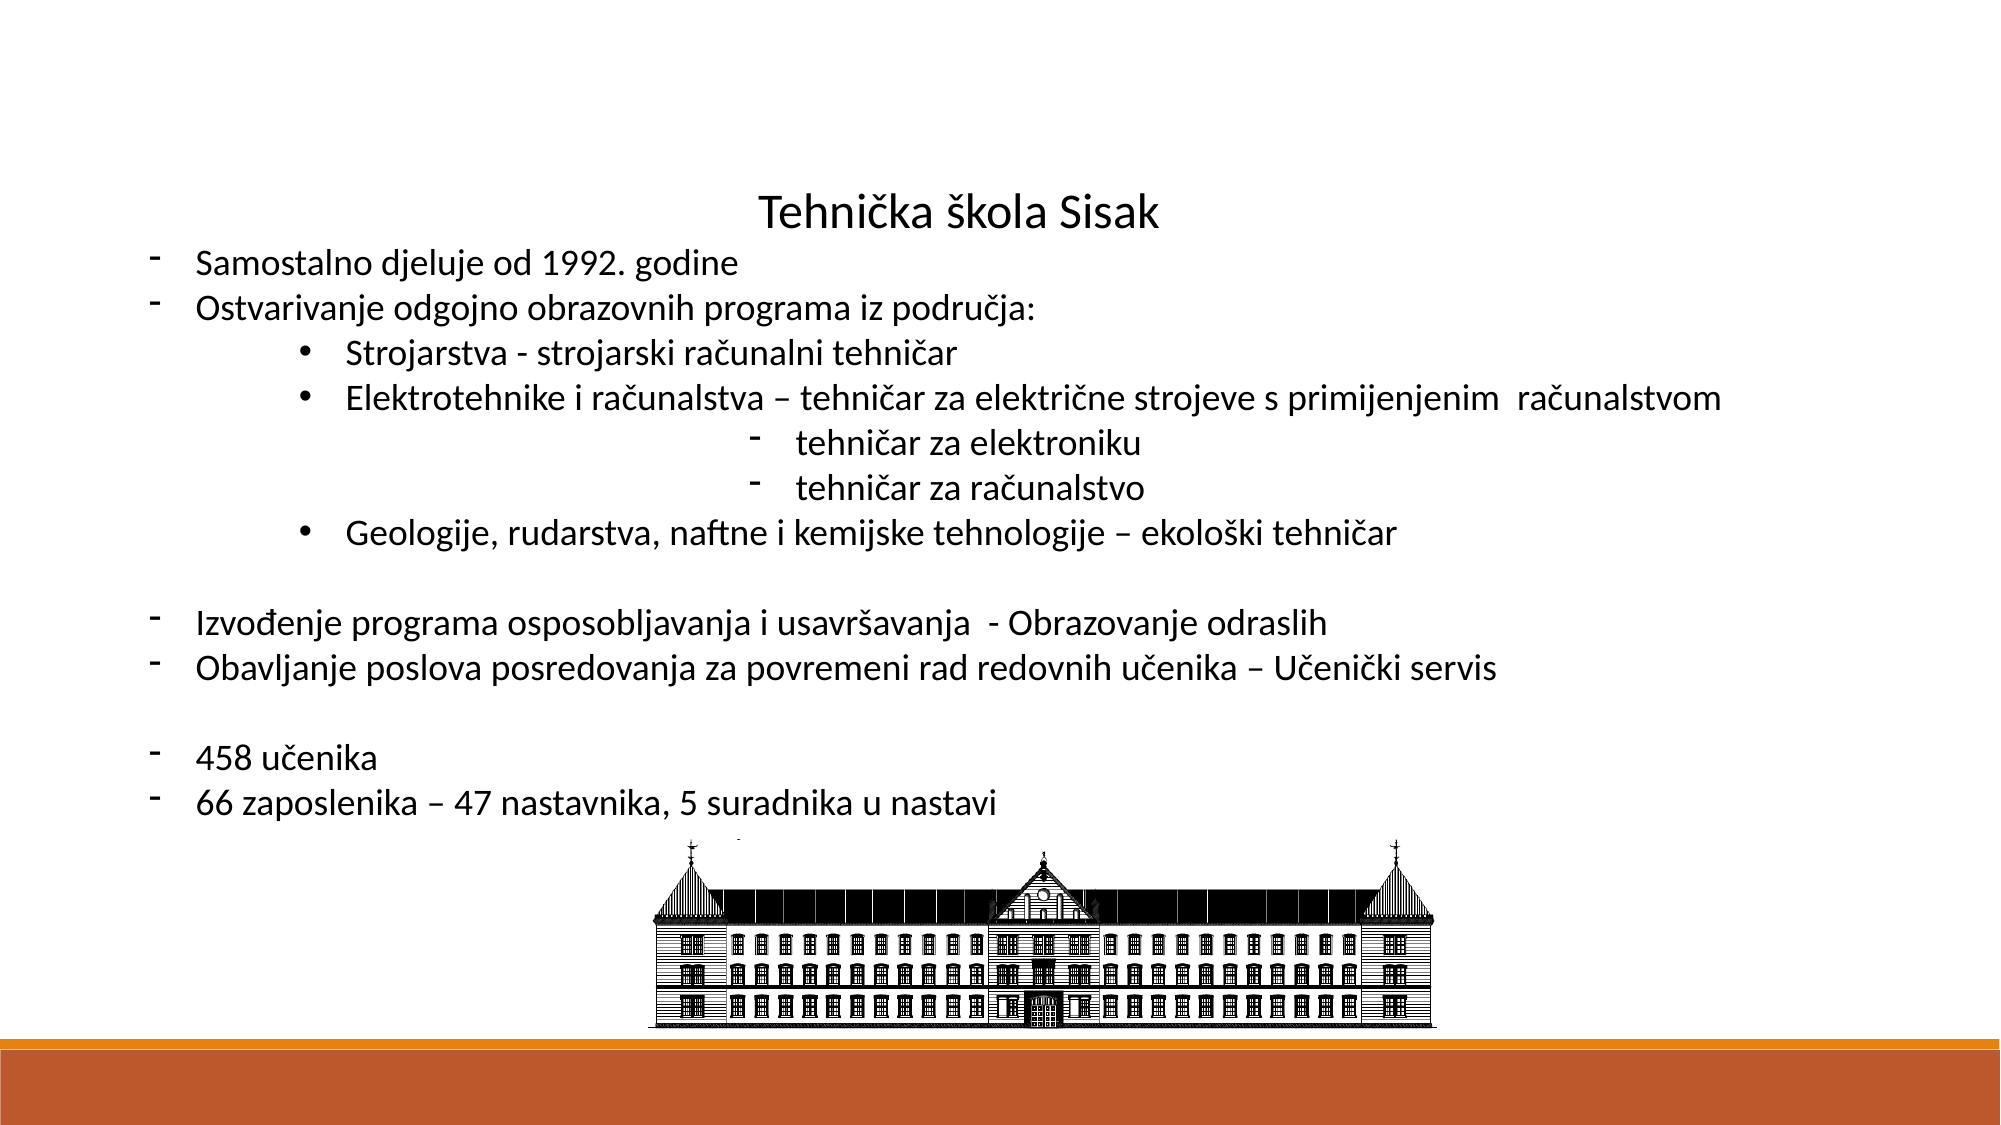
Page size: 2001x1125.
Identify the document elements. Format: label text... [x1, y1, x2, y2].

text_box Tehnička škola Sisak Samostalno djeluje od 1992. godine Ostvarivanje odgojno obrazovnih programa iz područja: Strojarstva - strojarski računalni tehničar Elektrotehnike i računalstva – tehničar za električne strojeve s primijenjenim računalstvom tehničar za elektroniku tehničar za računalstvo Geologije, rudarstva, naftne i kemijske tehnologije – ekološki tehničar Izvođenje programa osposobljavanja i usavršavanja - Obrazovanje odraslih Obavljanje poslova posredovanja za povremeni rad redovnih učenika – Učenički servis 458 učenika 66 zaposlenika – 47 nastavnika, 5 suradnika u nastavi [133, 170, 1785, 921]
picture [648, 839, 1437, 1034]
